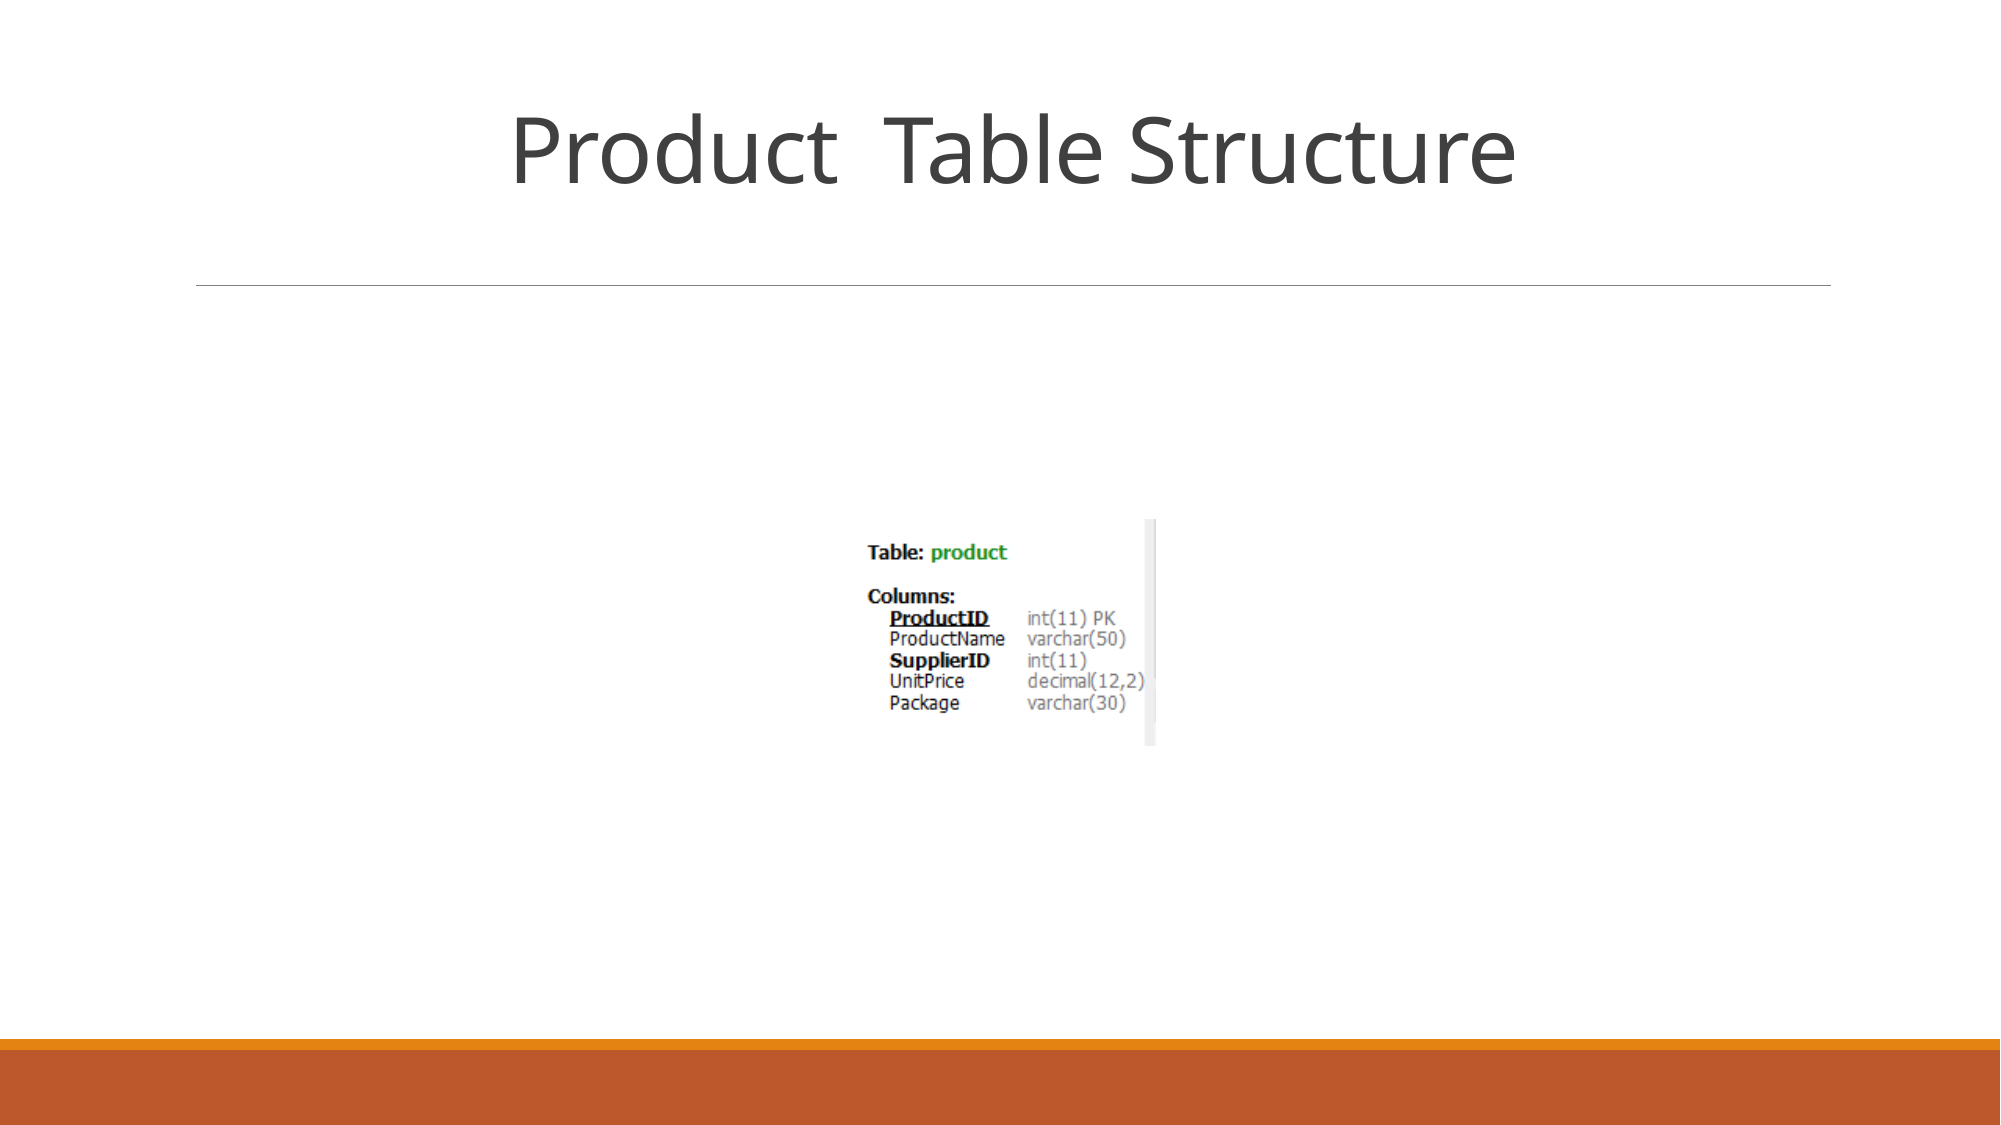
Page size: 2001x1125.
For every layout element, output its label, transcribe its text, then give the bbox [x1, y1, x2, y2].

title Product Table Structure [294, 0, 1756, 211]
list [853, 518, 1157, 747]
